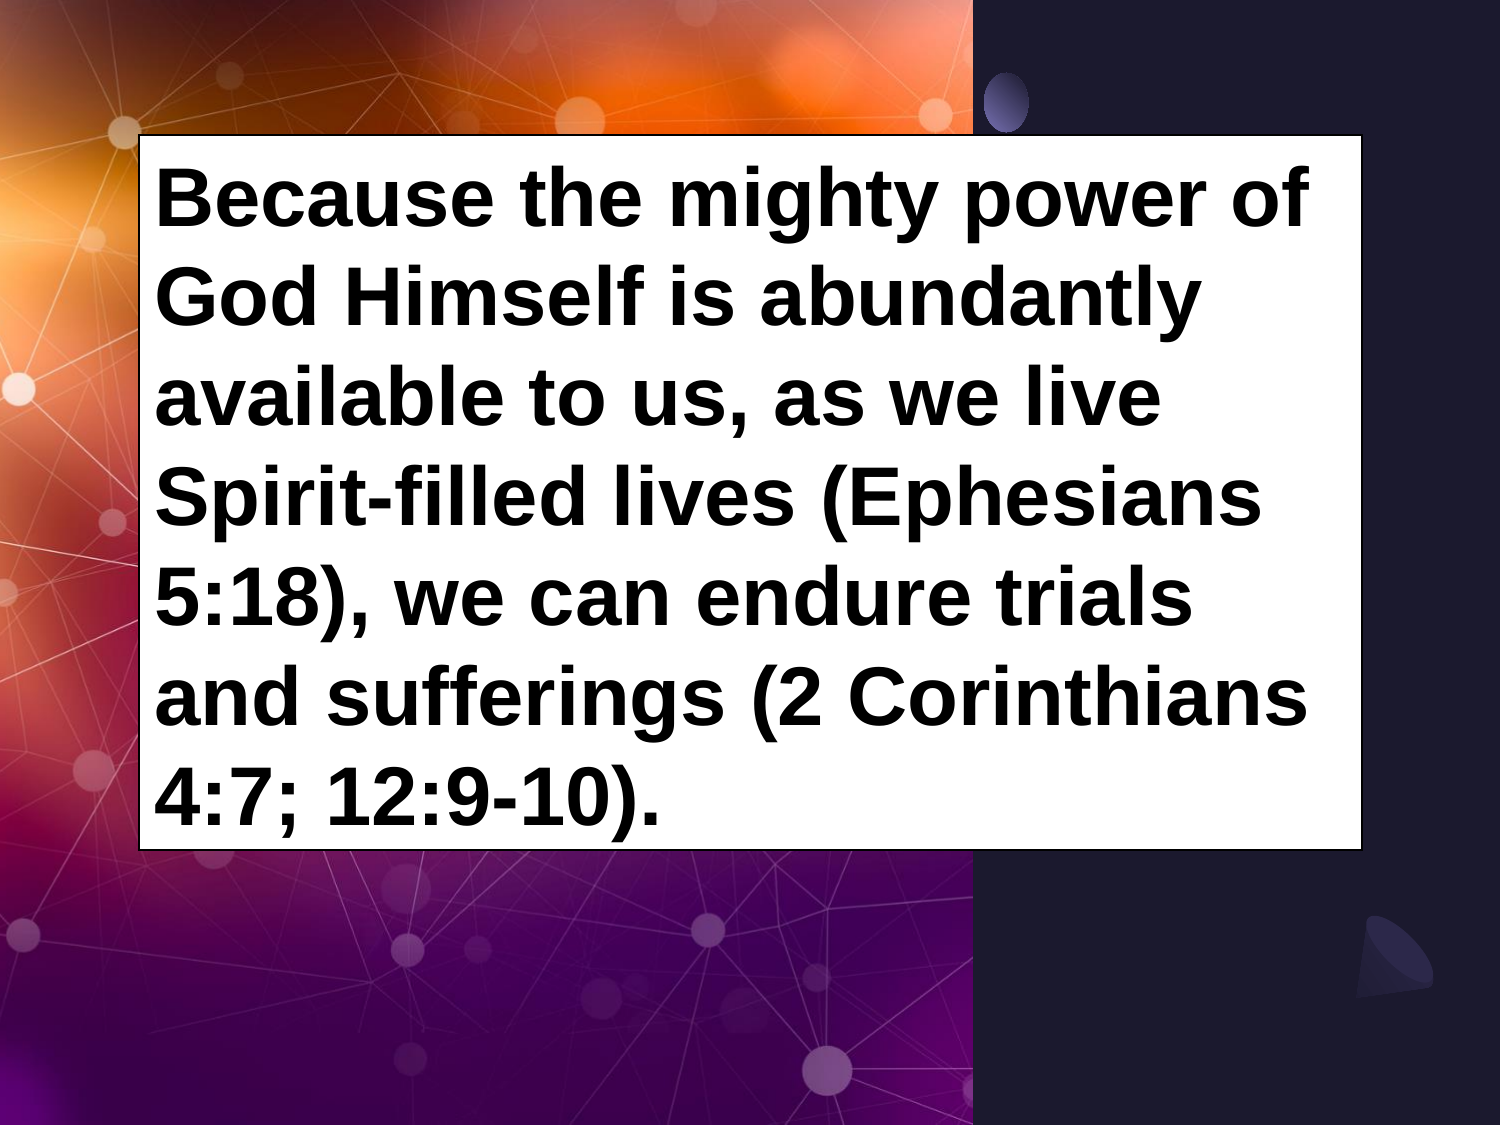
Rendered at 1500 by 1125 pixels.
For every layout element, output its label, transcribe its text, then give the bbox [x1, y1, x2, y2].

picture [0, 0, 973, 1125]
text_box Because the mighty power of God Himself is abundantly available to us, as we live Spirit-filled lives (Ephesians 5:18), we can endure trials and sufferings (2 Corinthians 4:7; 12:9-10). [973, 134, 1363, 851]
